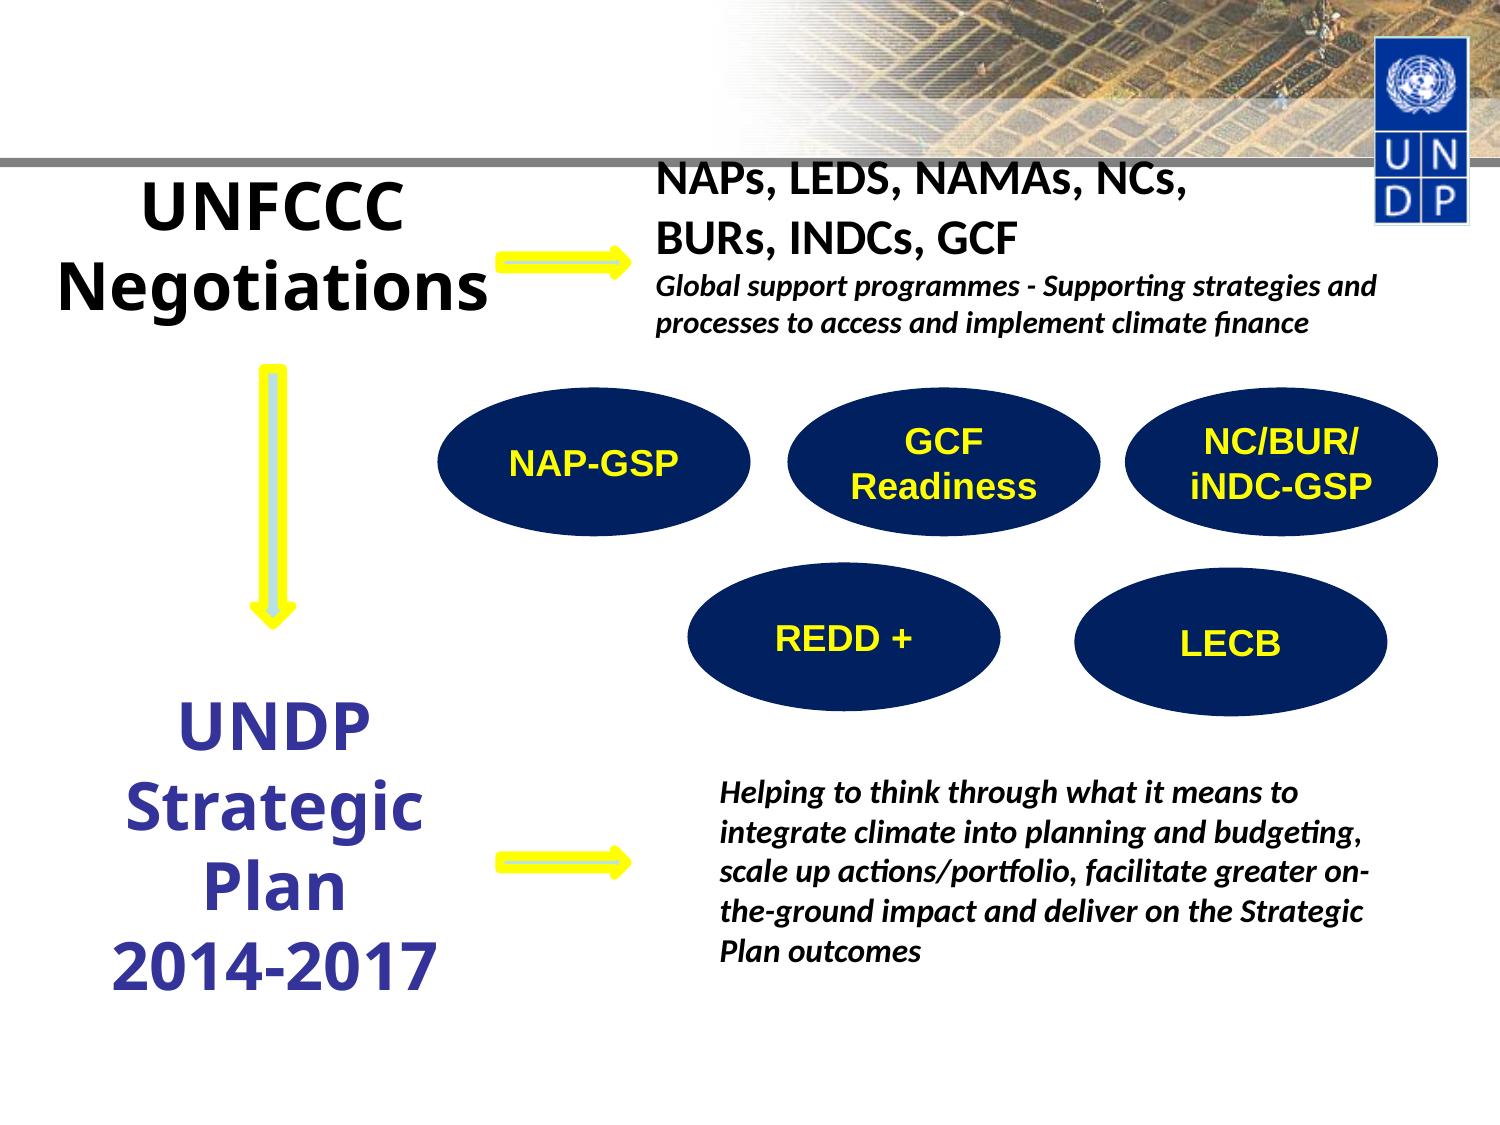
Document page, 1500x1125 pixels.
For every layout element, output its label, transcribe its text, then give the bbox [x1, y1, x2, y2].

text_box NAP-GSP [437, 387, 751, 537]
text_box GCF Readiness [787, 387, 1101, 537]
text_box Helping to think through what it means to integrate climate into planning and budgeting, scale up actions/portfolio, facilitate greater on-the-ground impact and deliver on the Strategic Plan outcomes [704, 762, 1413, 977]
text_box NAPs, LEDS, NAMAs, NCs, BURs, INDCs, GCF Global support programmes - Supporting strategies and processes to access and implement climate finance [640, 137, 1400, 348]
text_box REDD + [687, 562, 1001, 712]
picture [703, 0, 1500, 157]
text_box UNFCCC Negotiations [10, 24, 536, 463]
text_box [500, 249, 628, 275]
text_box [254, 368, 292, 625]
text_box [500, 849, 628, 875]
text_box LECB [1074, 567, 1388, 717]
text_box NC/BUR/ iNDC-GSP [1124, 387, 1439, 537]
title UNDP Strategic Plan 2014-2017 [12, 624, 538, 1063]
picture [1375, 38, 1469, 225]
